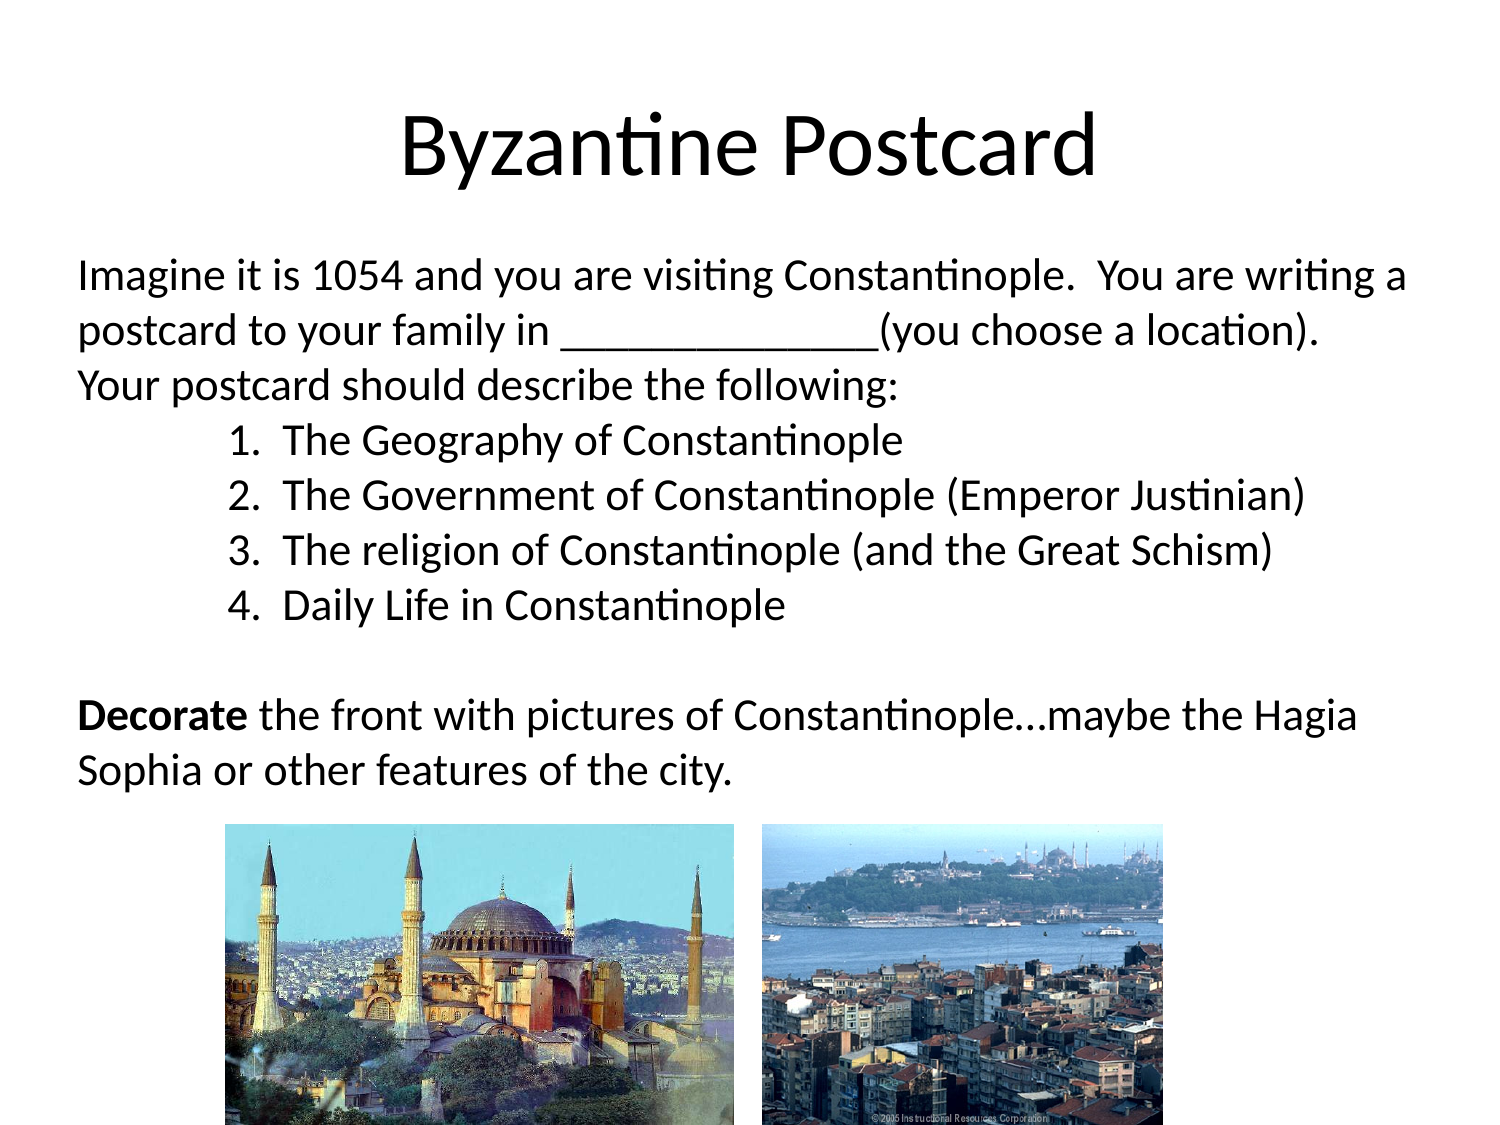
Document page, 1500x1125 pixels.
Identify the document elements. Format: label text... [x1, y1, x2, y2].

title Byzantine Postcard [75, 45, 1425, 233]
picture [762, 824, 1163, 1125]
picture [224, 824, 734, 1125]
text_box Imagine it is 1054 and you are visiting Constantinople. You are writing a postcard to your family in ______________(you choose a location). Your postcard should describe the following: 1. The Geography of Constantinople 2. The Government of Constantinople (Emperor Justinian) 3. The religion of Constantinople (and the Great Schism) 4. Daily Life in Constantinople Decorate the front with pictures of Constantinople…maybe the Hagia Sophia or other features of the city. [62, 237, 1438, 802]
